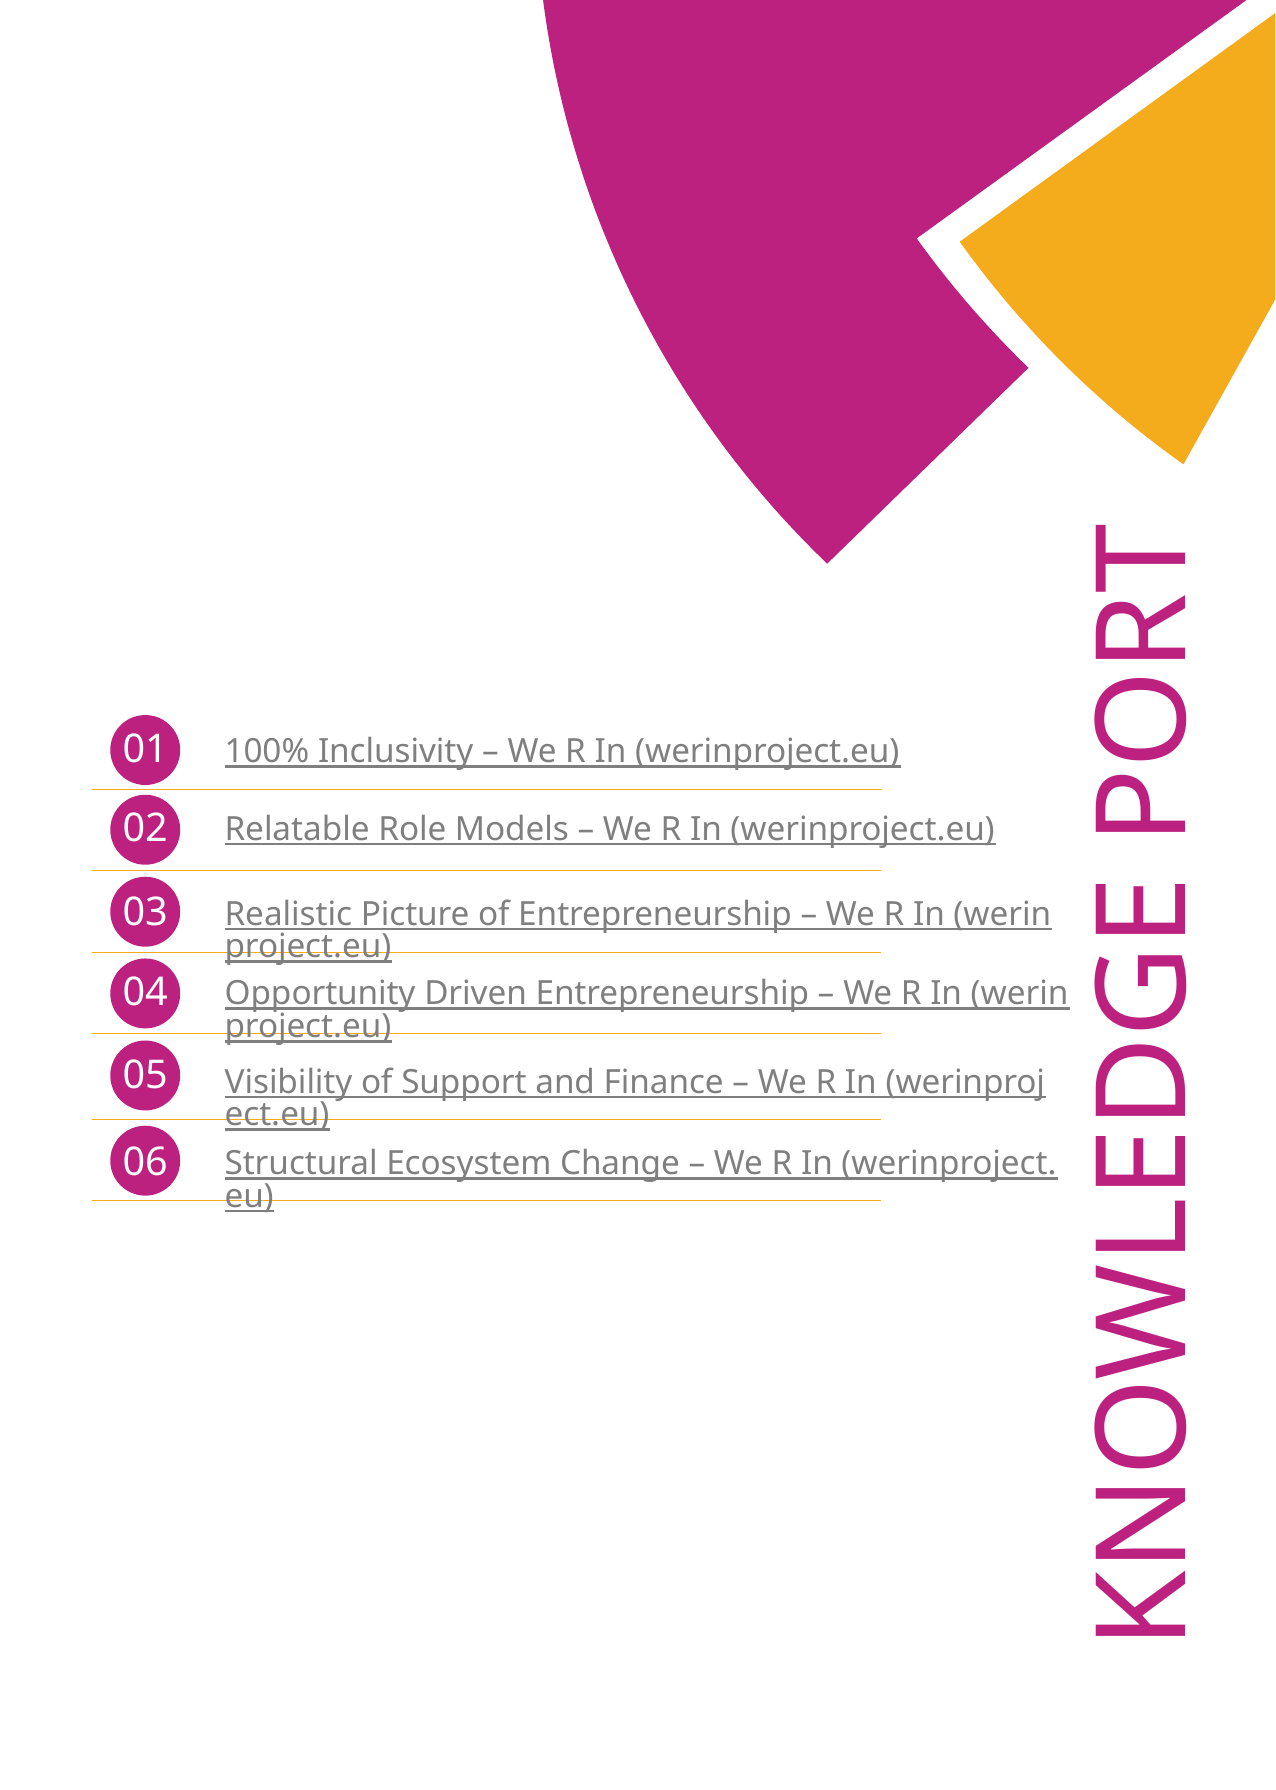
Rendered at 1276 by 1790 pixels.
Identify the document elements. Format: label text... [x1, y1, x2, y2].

list KNOWLEDGE PORT [833, 508, 1218, 1708]
list 05 [92, 1046, 199, 1104]
list Visibility of Support and Finance – We R In (werinproject.eu) [209, 1052, 1063, 1110]
list 01 [92, 721, 199, 779]
list Structural Ecosystem Change – We R In (werinproject.eu) [209, 1134, 1074, 1192]
list 06 [92, 1134, 199, 1192]
list Realistic Picture of Entrepreneurship – We R In (werinproject.eu) [209, 884, 1088, 942]
list 03 [92, 884, 199, 942]
list 02 [92, 799, 199, 857]
list Opportunity Driven Entrepreneurship – We R In (werinproject.eu) [209, 964, 1088, 1022]
list 04 [92, 964, 199, 1022]
list 100% Inclusivity – We R In (werinproject.eu) [209, 721, 1010, 779]
list Relatable Role Models – We R In (werinproject.eu) [209, 799, 1063, 857]
